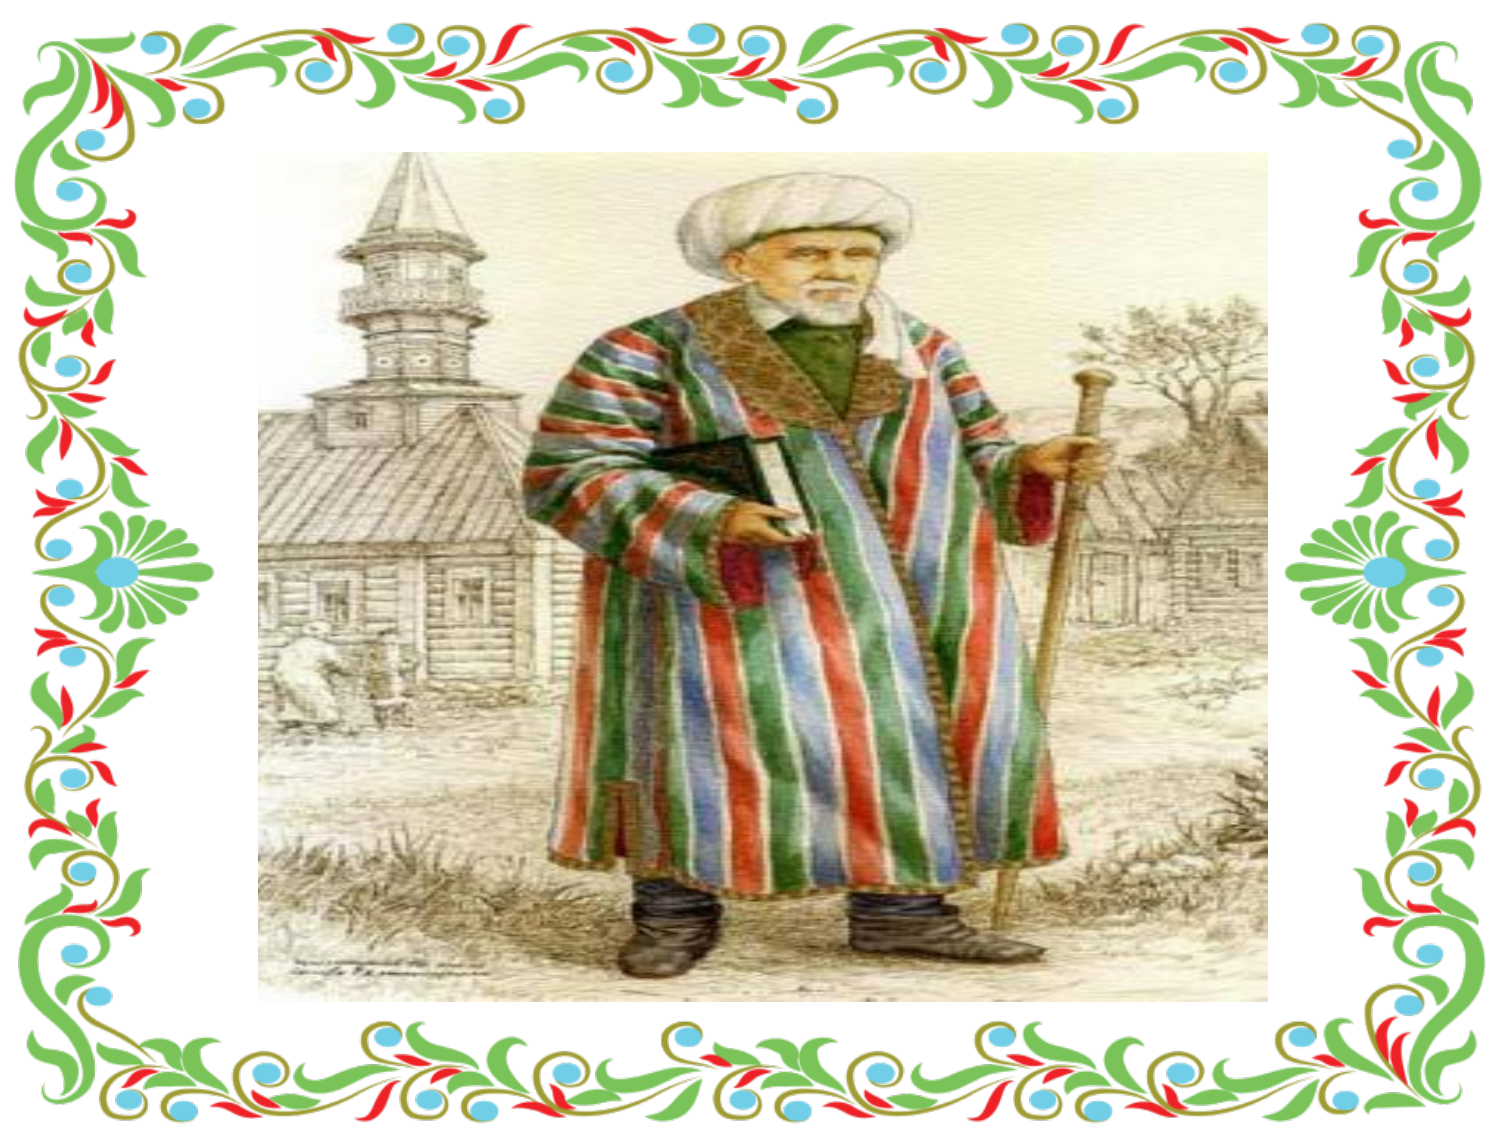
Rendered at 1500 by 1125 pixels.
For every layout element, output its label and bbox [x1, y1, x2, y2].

picture [14, 21, 1486, 1125]
list [258, 152, 1268, 1002]
